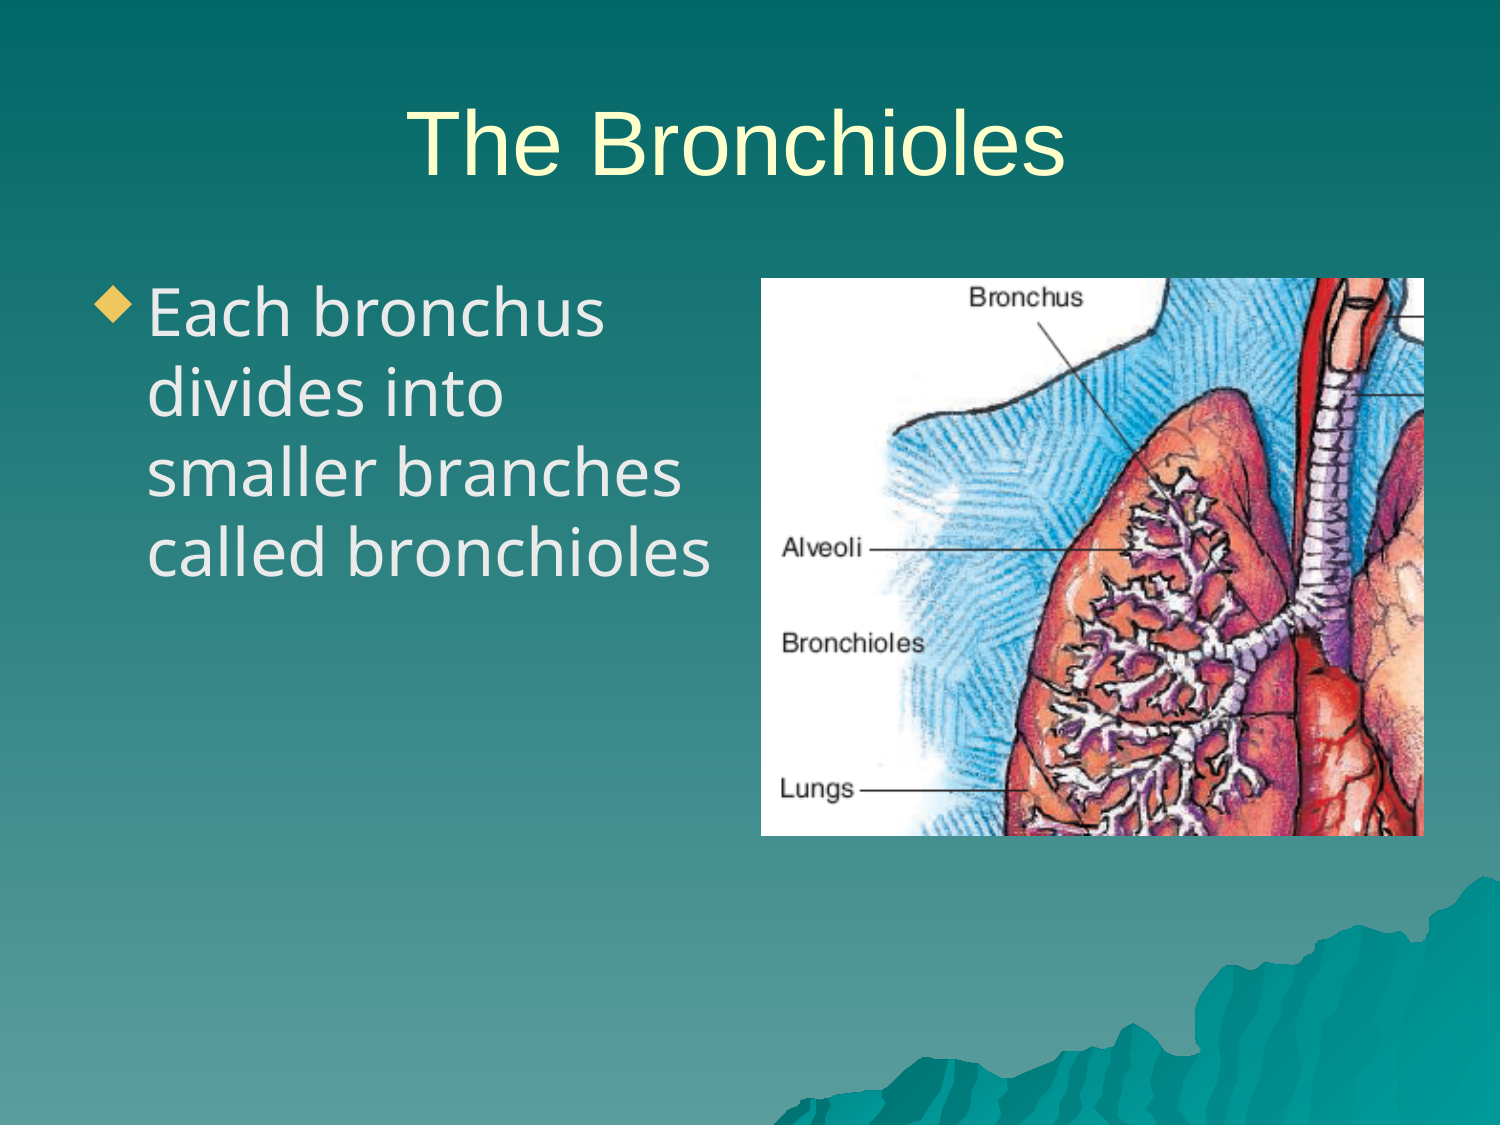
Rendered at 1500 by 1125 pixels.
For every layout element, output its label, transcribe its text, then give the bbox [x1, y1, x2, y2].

list Each bronchus divides into smaller branches called bronchioles [74, 262, 762, 977]
title The Bronchioles [74, 45, 1426, 233]
picture [761, 278, 1424, 836]
